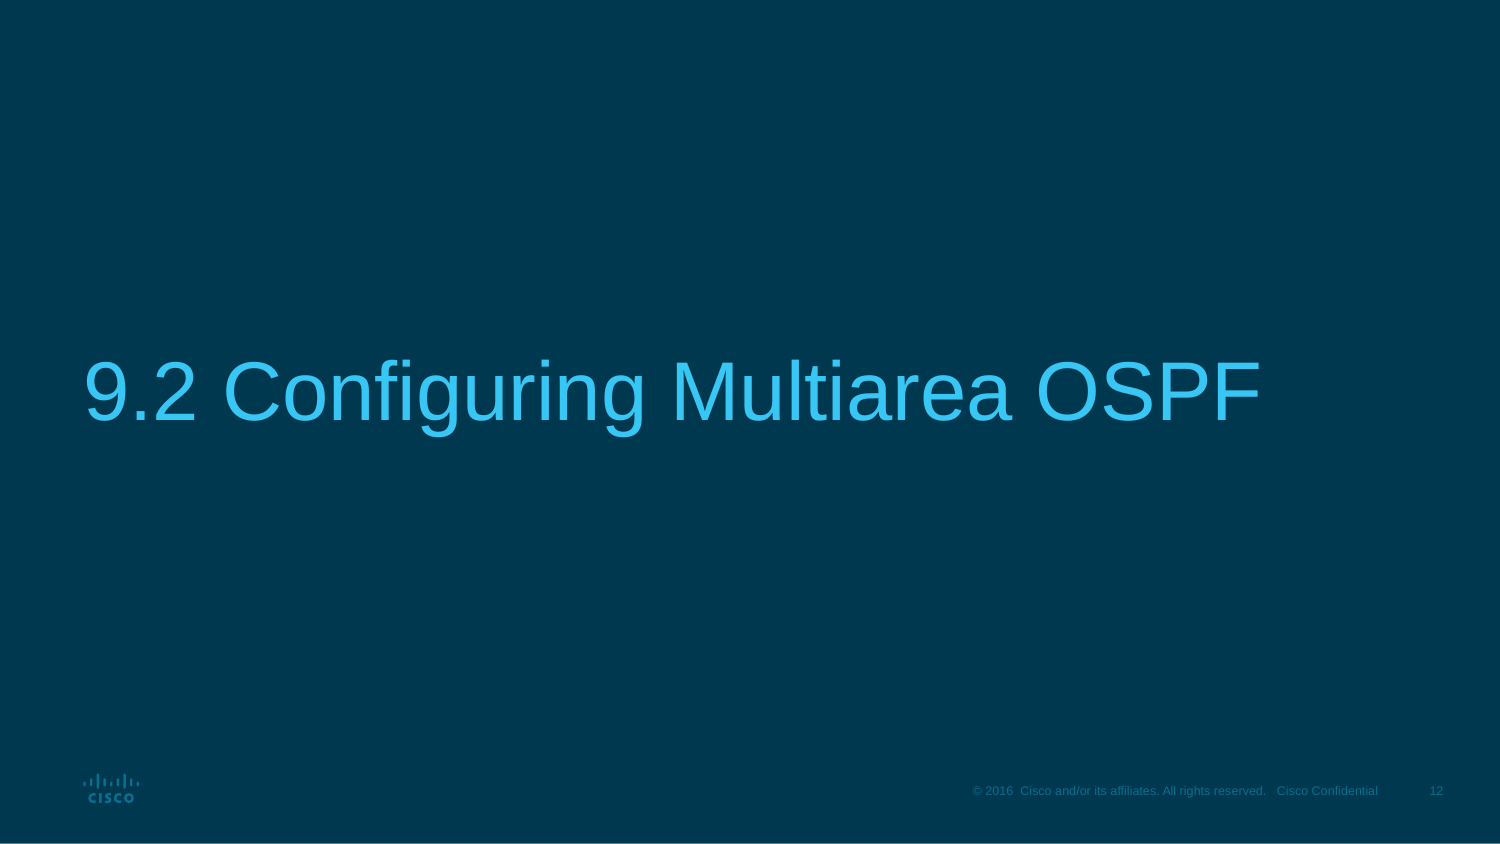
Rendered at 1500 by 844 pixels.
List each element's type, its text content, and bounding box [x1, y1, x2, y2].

title 9.2 Configuring Multiarea OSPF [68, 150, 1315, 446]
